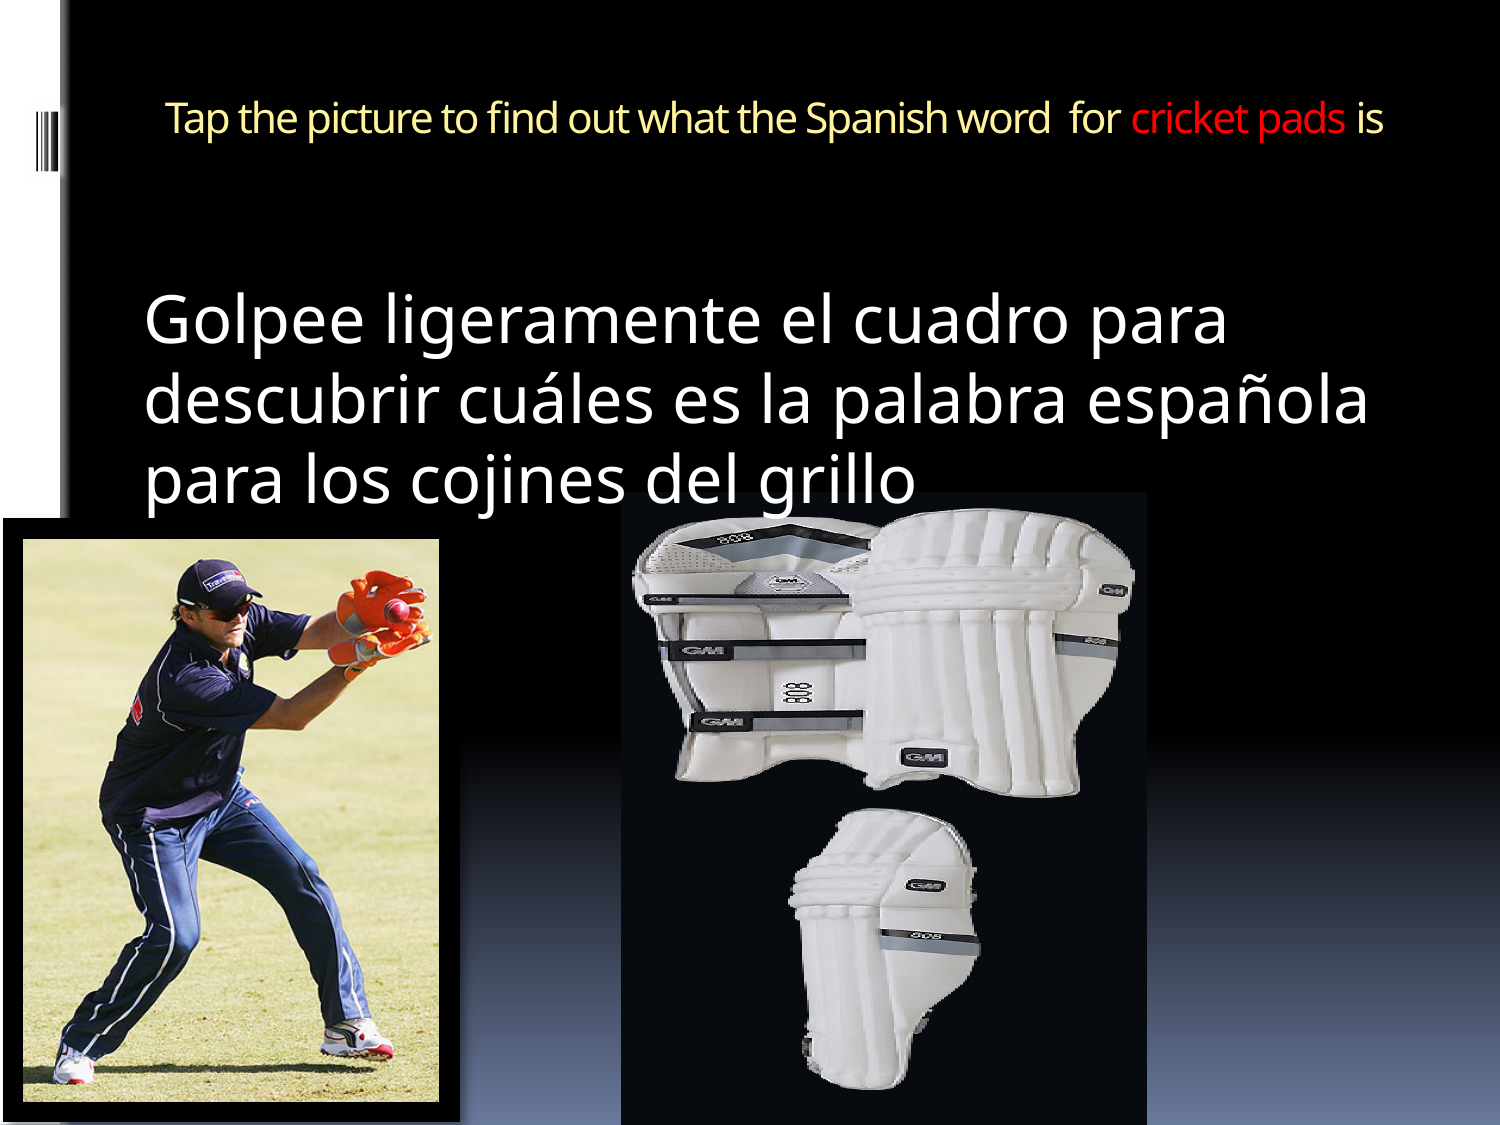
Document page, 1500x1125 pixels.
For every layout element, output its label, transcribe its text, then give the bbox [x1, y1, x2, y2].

picture [22, 538, 440, 1102]
title Tap the picture to find out what the Spanish word for cricket pads is [150, 83, 1425, 234]
text_box Golpee ligeramente el cuadro para descubrir cuáles es la palabra española para los cojines del grillo [128, 269, 1430, 525]
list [620, 491, 1148, 1125]
